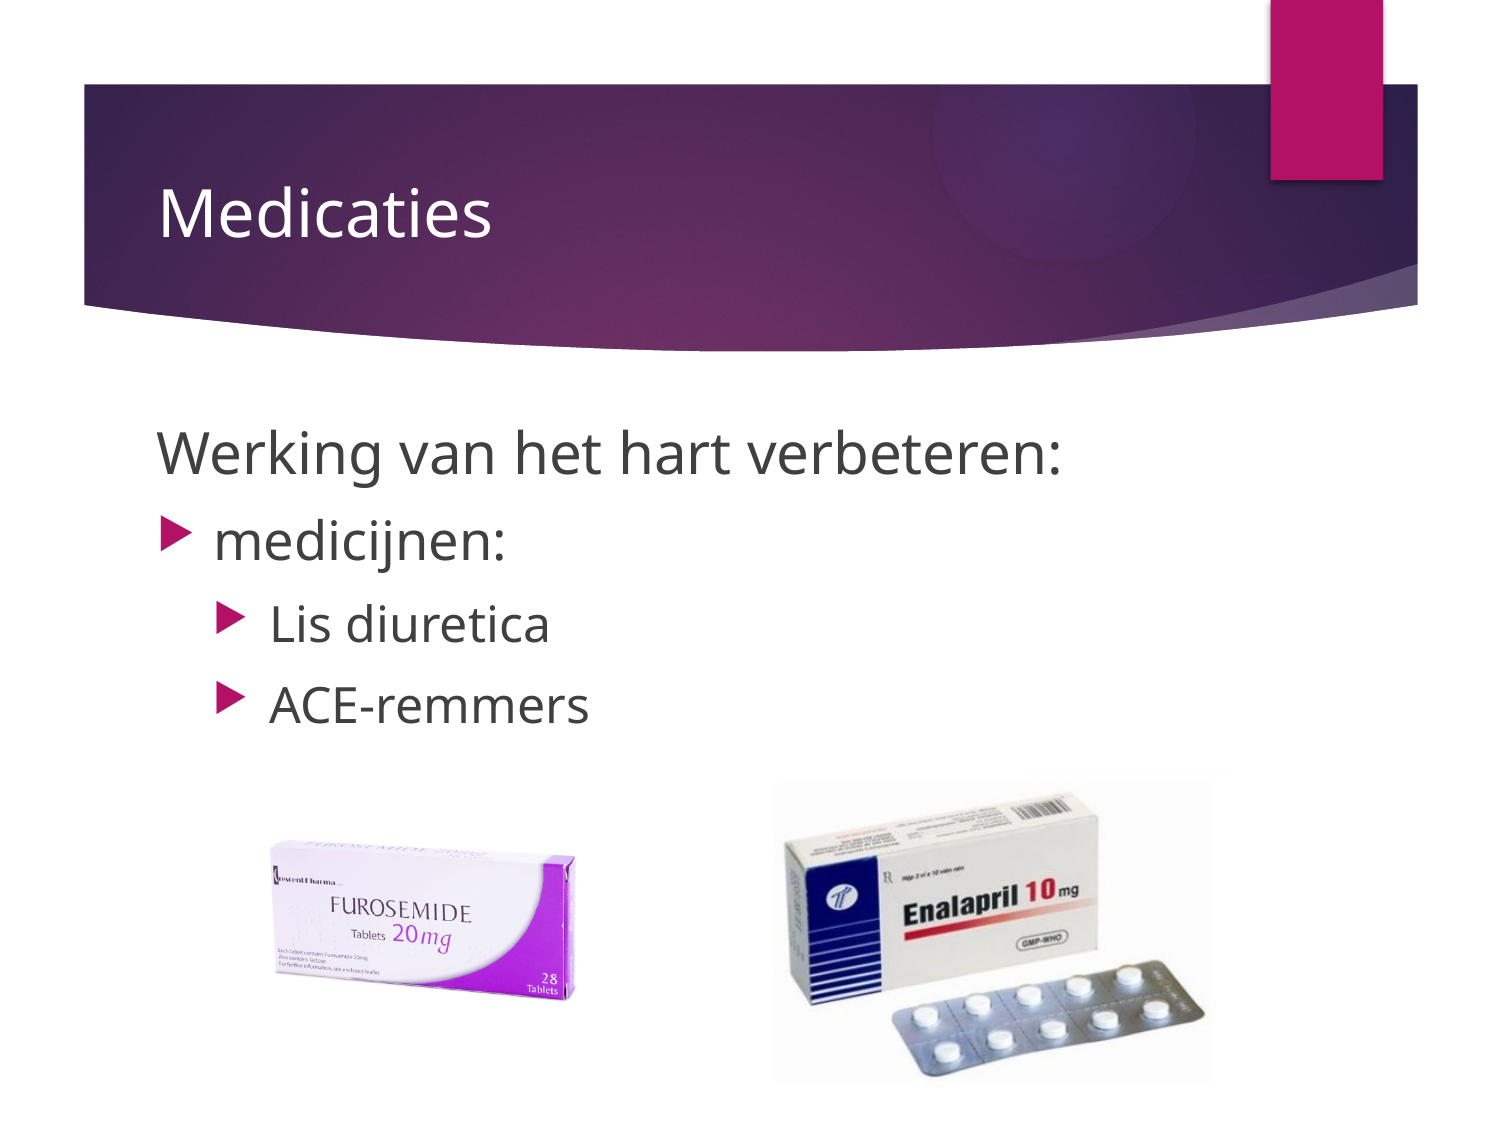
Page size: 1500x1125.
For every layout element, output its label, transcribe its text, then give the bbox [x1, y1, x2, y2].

picture [739, 757, 1235, 1125]
picture [265, 763, 581, 1078]
list Werking van het hart verbeteren: medicijnen: Lis diuretica ACE-remmers [141, 408, 1183, 988]
title Medicaties [142, 152, 1183, 269]
